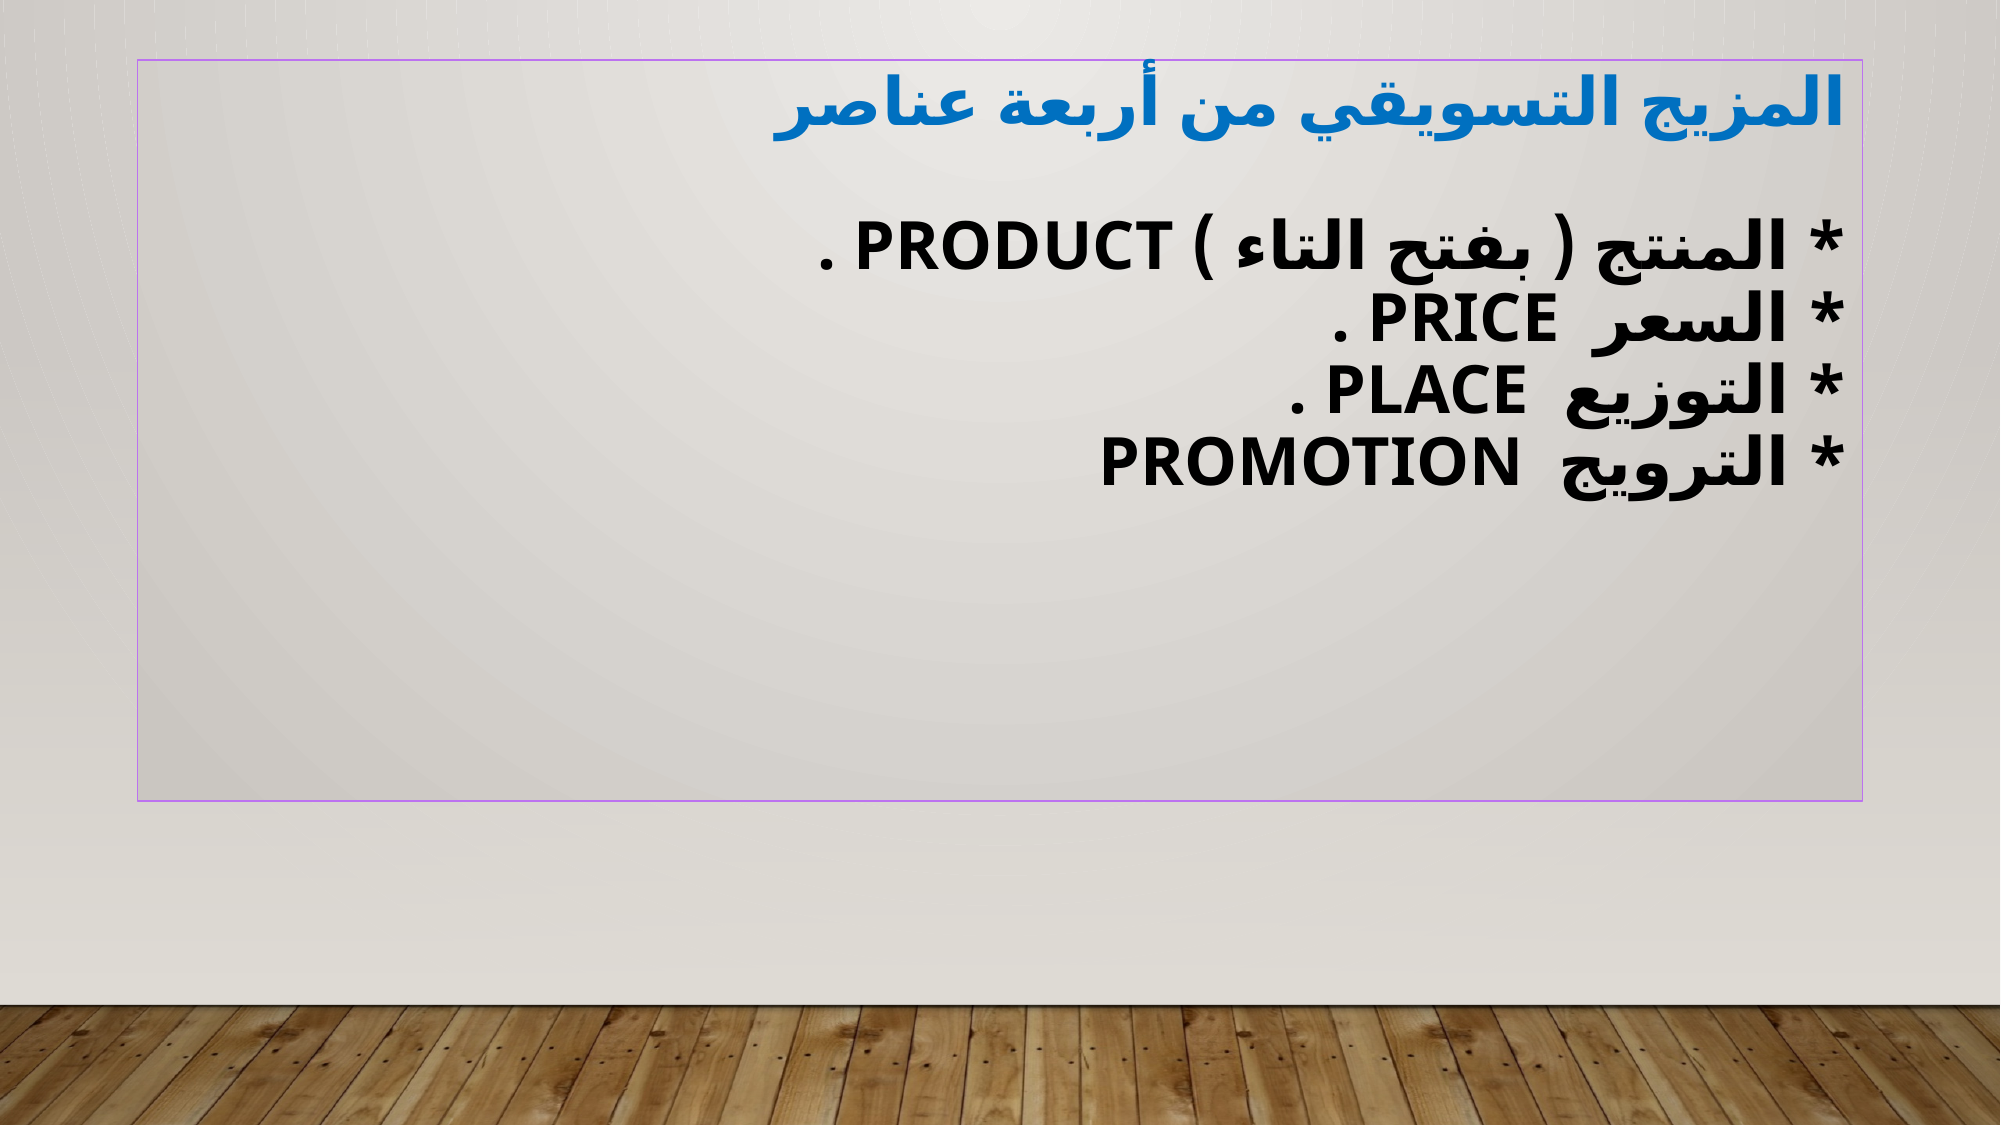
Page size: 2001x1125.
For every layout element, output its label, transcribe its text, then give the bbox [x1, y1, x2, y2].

title المزيج التسويقي من أربعة عناصر * المنتج ( بفتح التاء ) product . * السعر Price . * التوزيع Place . * الترويج Promotion [137, 59, 1863, 802]
picture [0, 1005, 2000, 1125]
